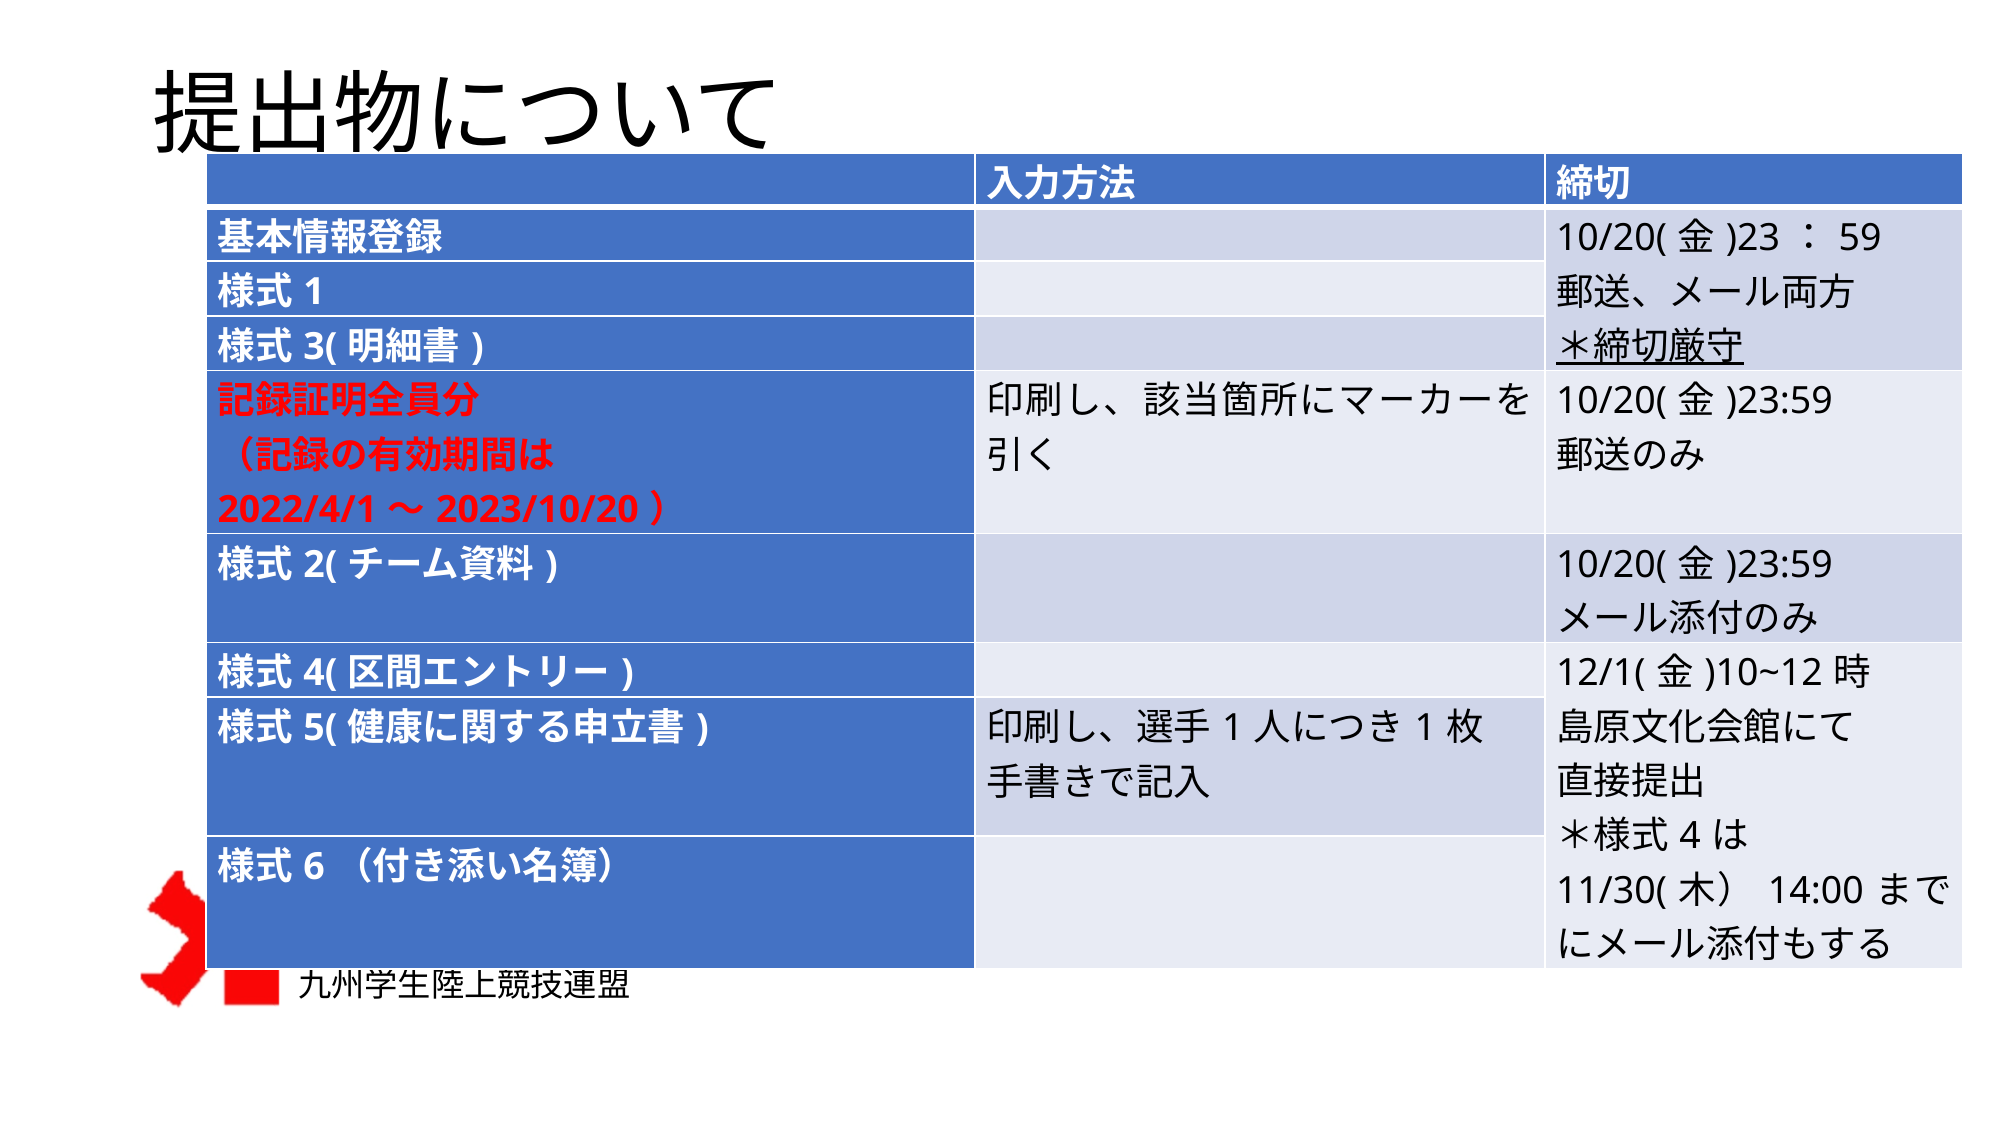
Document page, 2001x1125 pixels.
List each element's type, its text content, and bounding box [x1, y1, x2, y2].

table_cell 10/20(金)23:59 メール添付のみ [1546, 534, 1962, 642]
table_cell 印刷し、該当箇所にマーカーを引く [976, 371, 1544, 533]
table_cell 様式1 [207, 262, 974, 315]
picture [137, 863, 284, 1014]
table_cell [976, 210, 1544, 260]
table_cell 10/20(金)23：59 郵送、メール両方 ＊締切厳守 [1546, 210, 1962, 370]
table_cell 10/20(金)23:59 郵送のみ [1546, 371, 1962, 533]
table_cell 印刷し、選手1人につき1枚 手書きで記入 [976, 698, 1544, 835]
table_cell 様式4(区間エントリー) [207, 643, 974, 696]
table_cell 様式6（付き添い名簿） [207, 837, 974, 968]
table_cell [976, 262, 1544, 315]
table_cell [976, 837, 1544, 968]
table_cell 基本情報登録 [207, 210, 974, 260]
table_cell [976, 534, 1544, 642]
table_header [207, 154, 974, 204]
table_cell 様式3(明細書) [207, 317, 974, 370]
table_cell 様式5(健康に関する申立書) [207, 698, 974, 835]
table_cell [976, 643, 1544, 696]
table_cell 記録証明全員分 （記録の有効期間は 2022/4/1～2023/10/20） [207, 371, 974, 533]
table_cell [976, 317, 1544, 370]
table_header 締切 [1546, 154, 1962, 204]
title 提出物について [137, 59, 1863, 174]
table_header 入力方法 [976, 154, 1544, 204]
table_cell 12/1(金)10~12時 島原文化会館にて 直接提出 ＊様式4は 11/30(木）14:00までにメール添付もする [1546, 643, 1962, 968]
table_cell 様式2(チーム資料) [207, 534, 974, 642]
